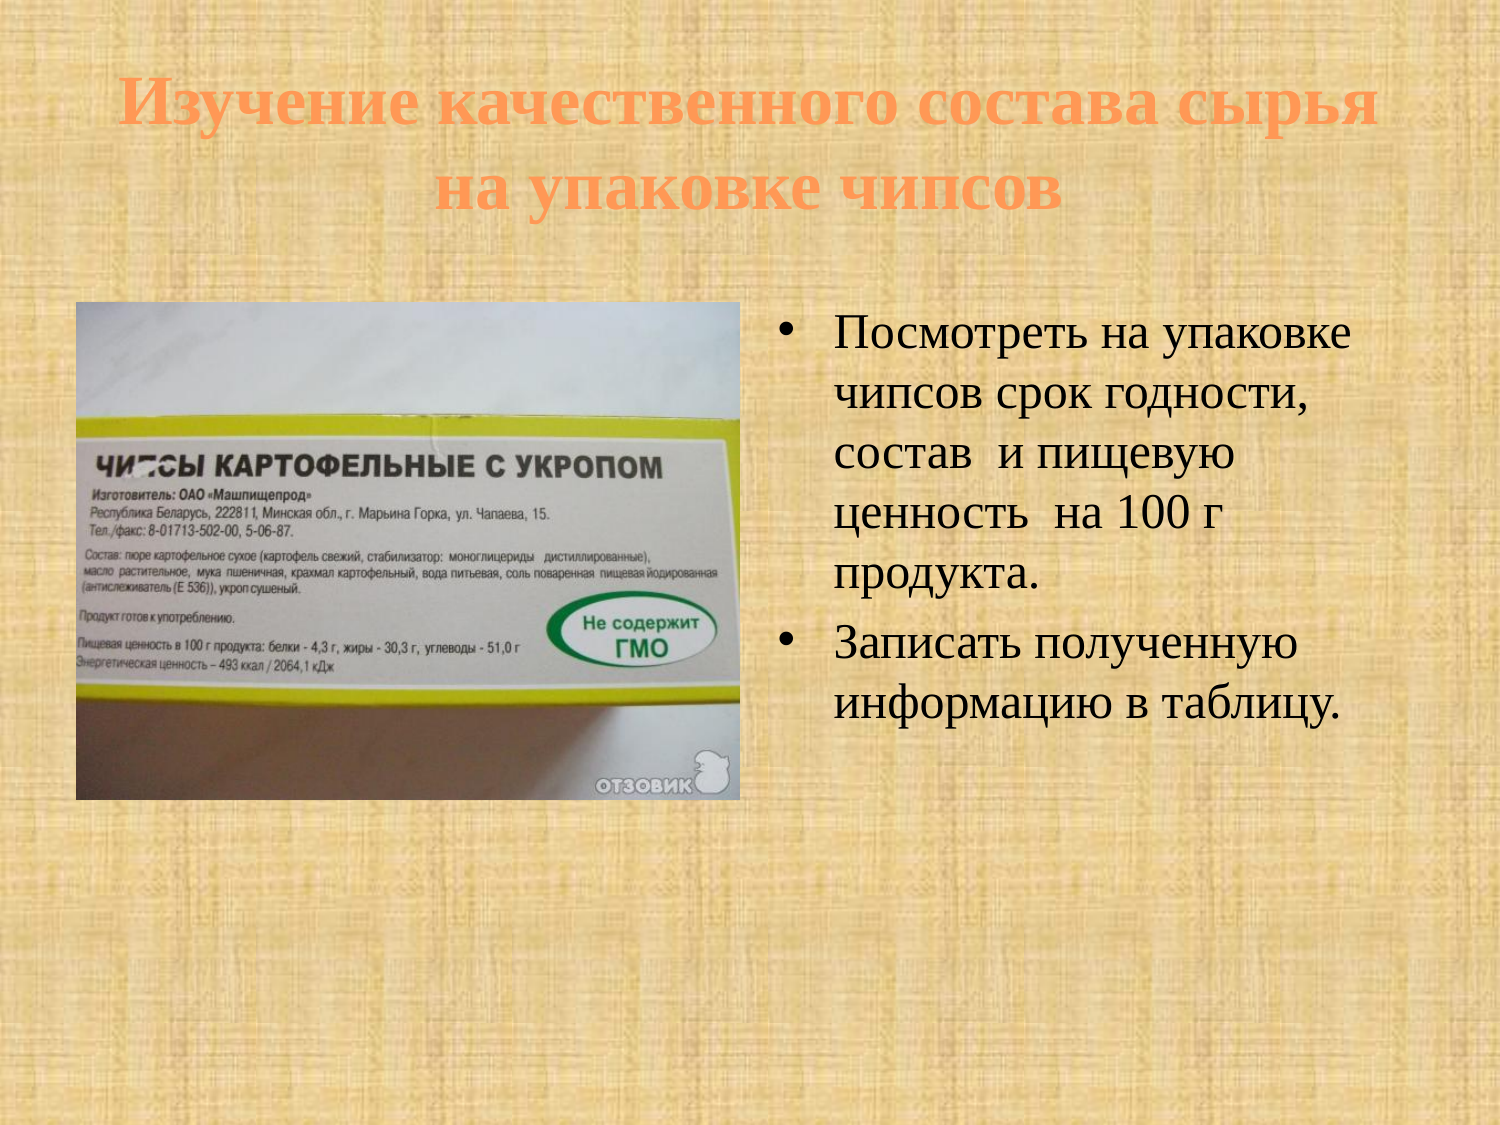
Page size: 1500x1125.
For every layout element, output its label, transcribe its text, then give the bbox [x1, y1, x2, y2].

list Посмотреть на упаковке чипсов срок годности, состав и пищевую ценность на 100 г продукта. Записать полученную информацию в таблицу. [762, 290, 1425, 1005]
title Изучение качественного состава сырья на упаковке чипсов [75, 45, 1425, 233]
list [76, 302, 740, 800]
picture [0, 0, 1500, 1125]
